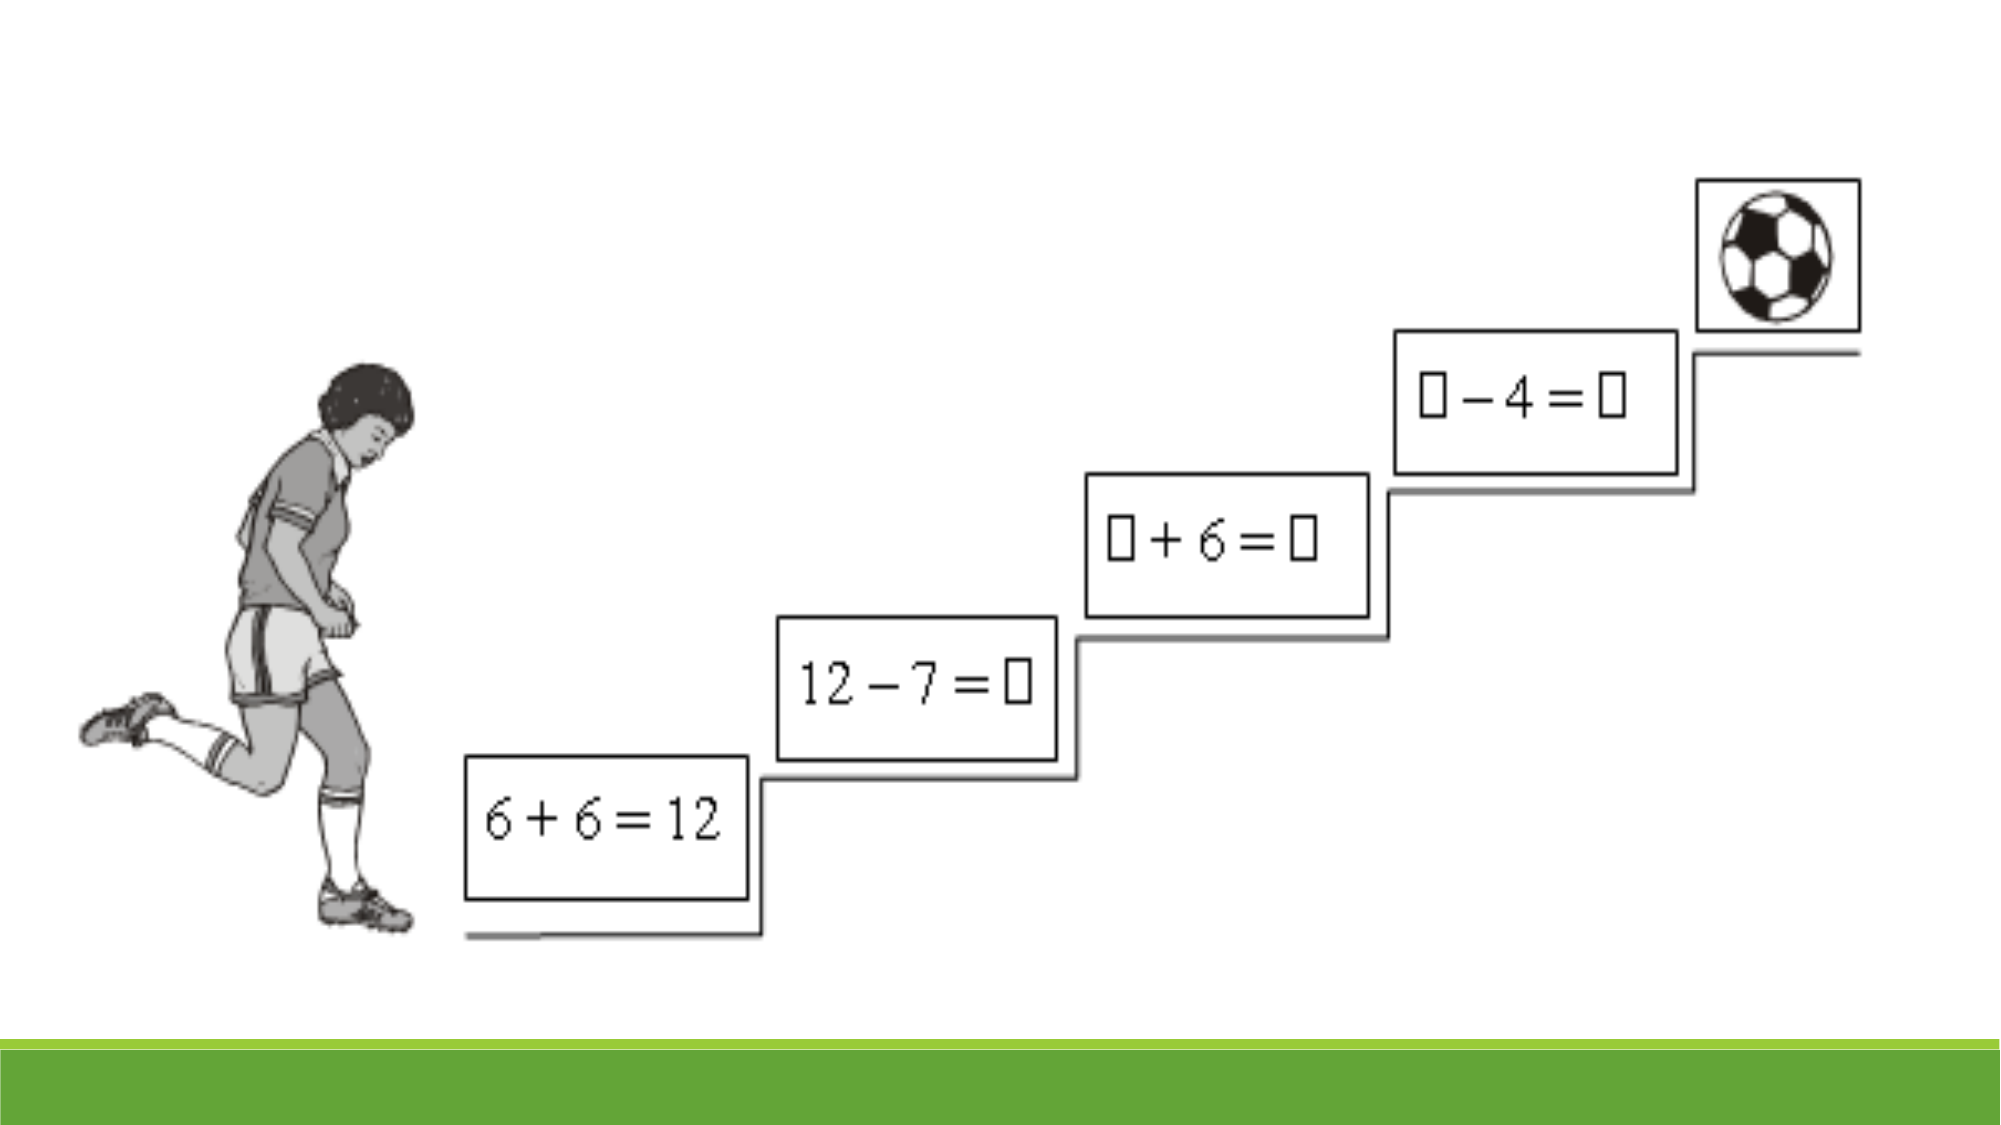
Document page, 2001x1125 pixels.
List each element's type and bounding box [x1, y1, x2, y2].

picture [47, 172, 1890, 985]
